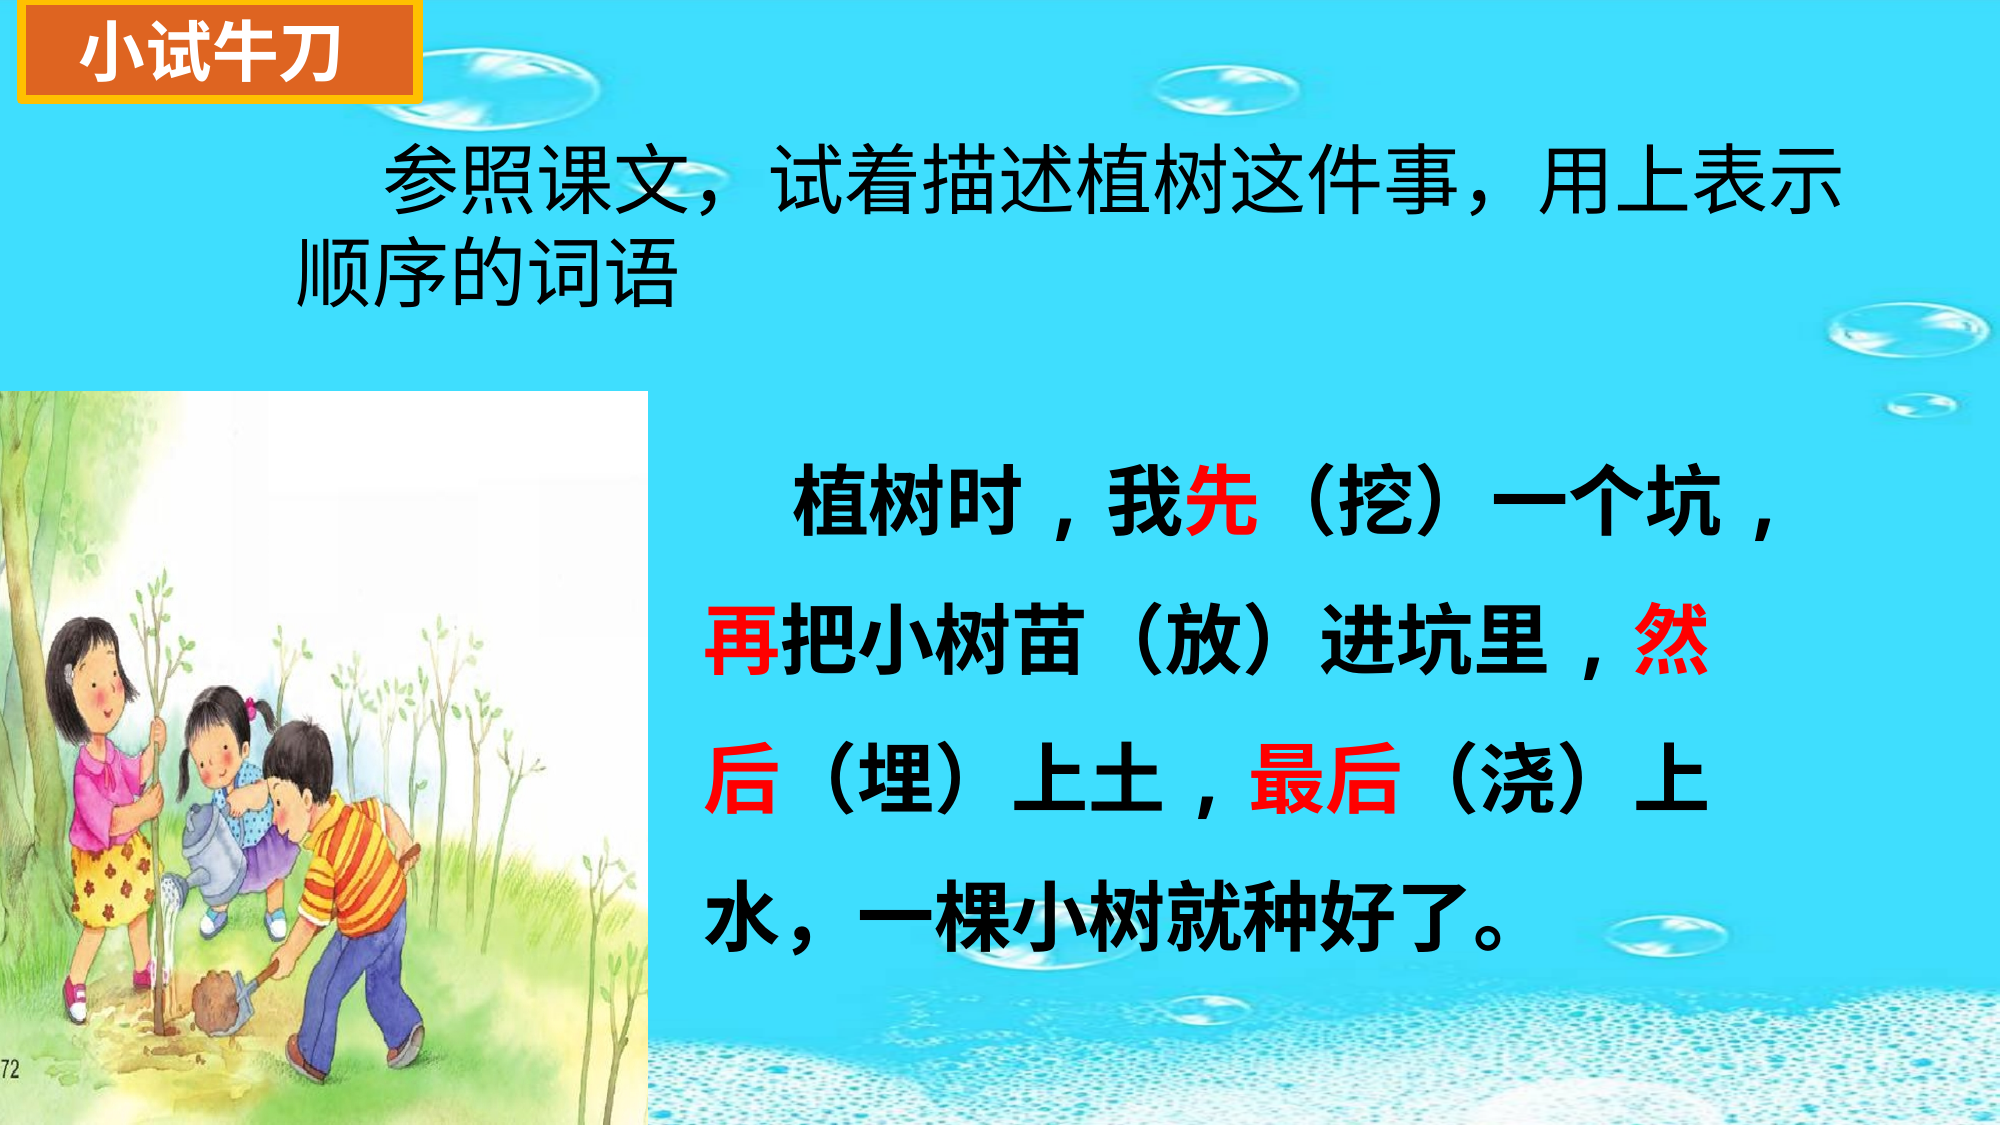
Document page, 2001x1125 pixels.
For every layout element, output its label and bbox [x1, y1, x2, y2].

text_box [0, 0, 371, 118]
picture [0, 0, 2000, 1125]
